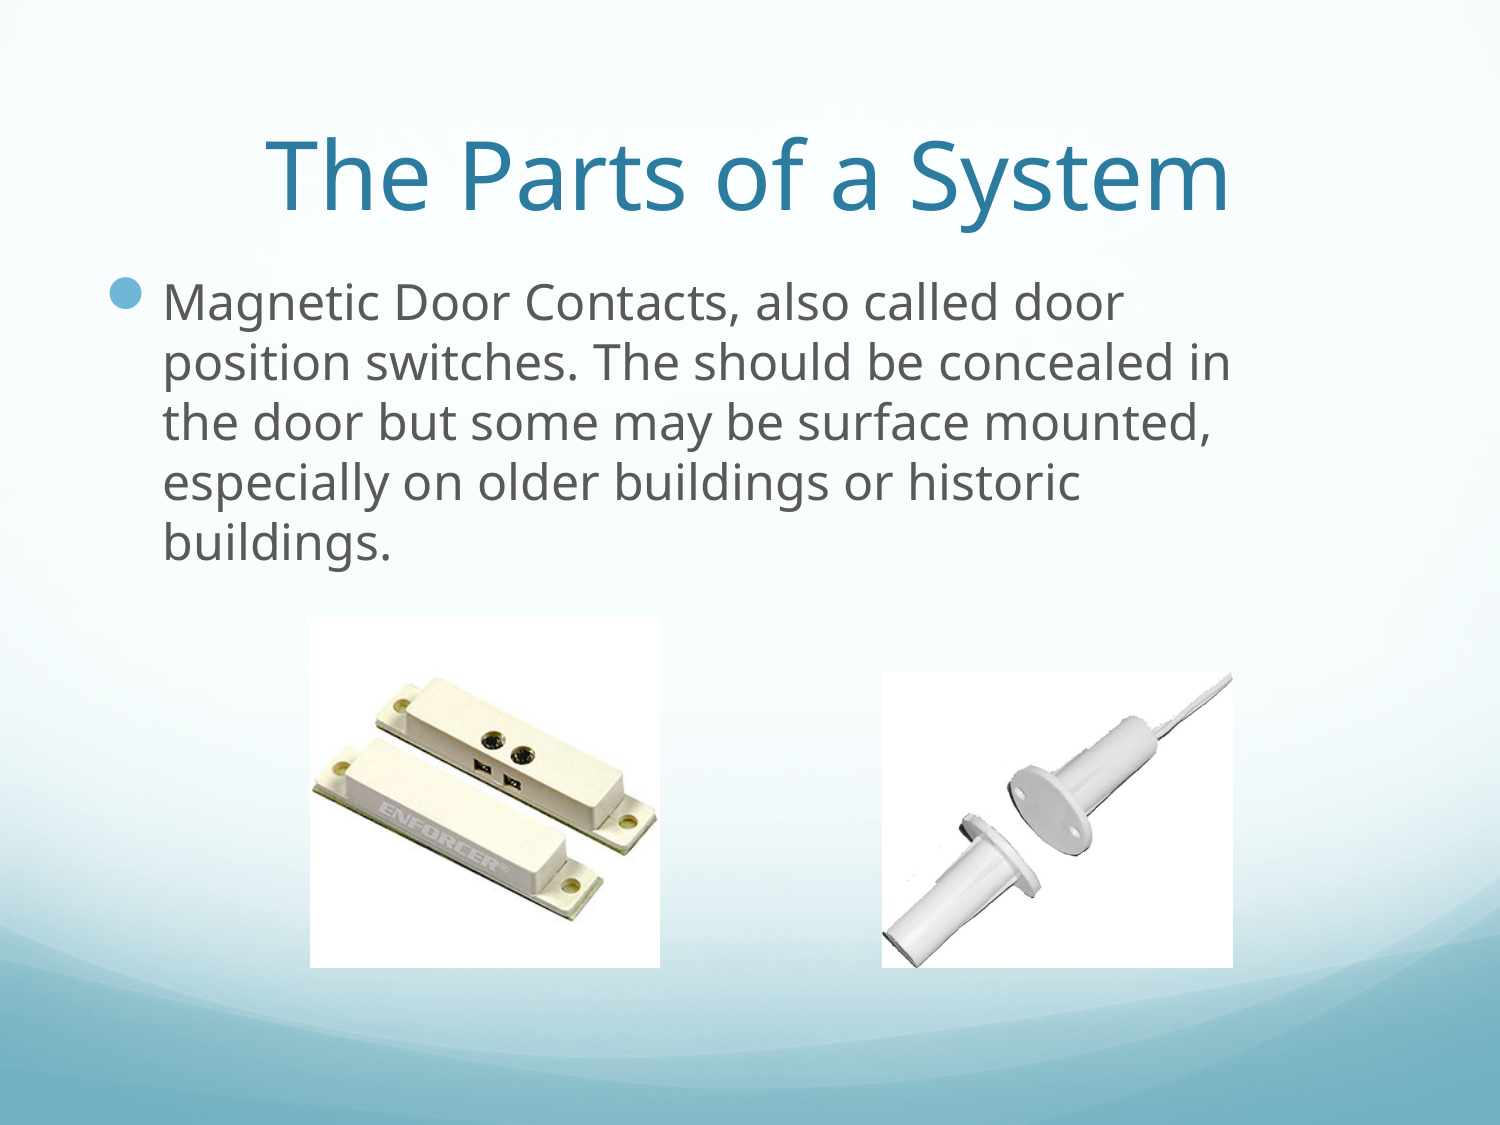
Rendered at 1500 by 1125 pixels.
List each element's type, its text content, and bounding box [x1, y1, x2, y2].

picture [309, 617, 661, 968]
list Magnetic Door Contacts, also called door position switches. The should be concealed in the door but some may be surface mounted, especially on older buildings or historic buildings. [90, 262, 1265, 618]
title The Parts of a System [90, 17, 1410, 237]
picture [881, 672, 1233, 968]
